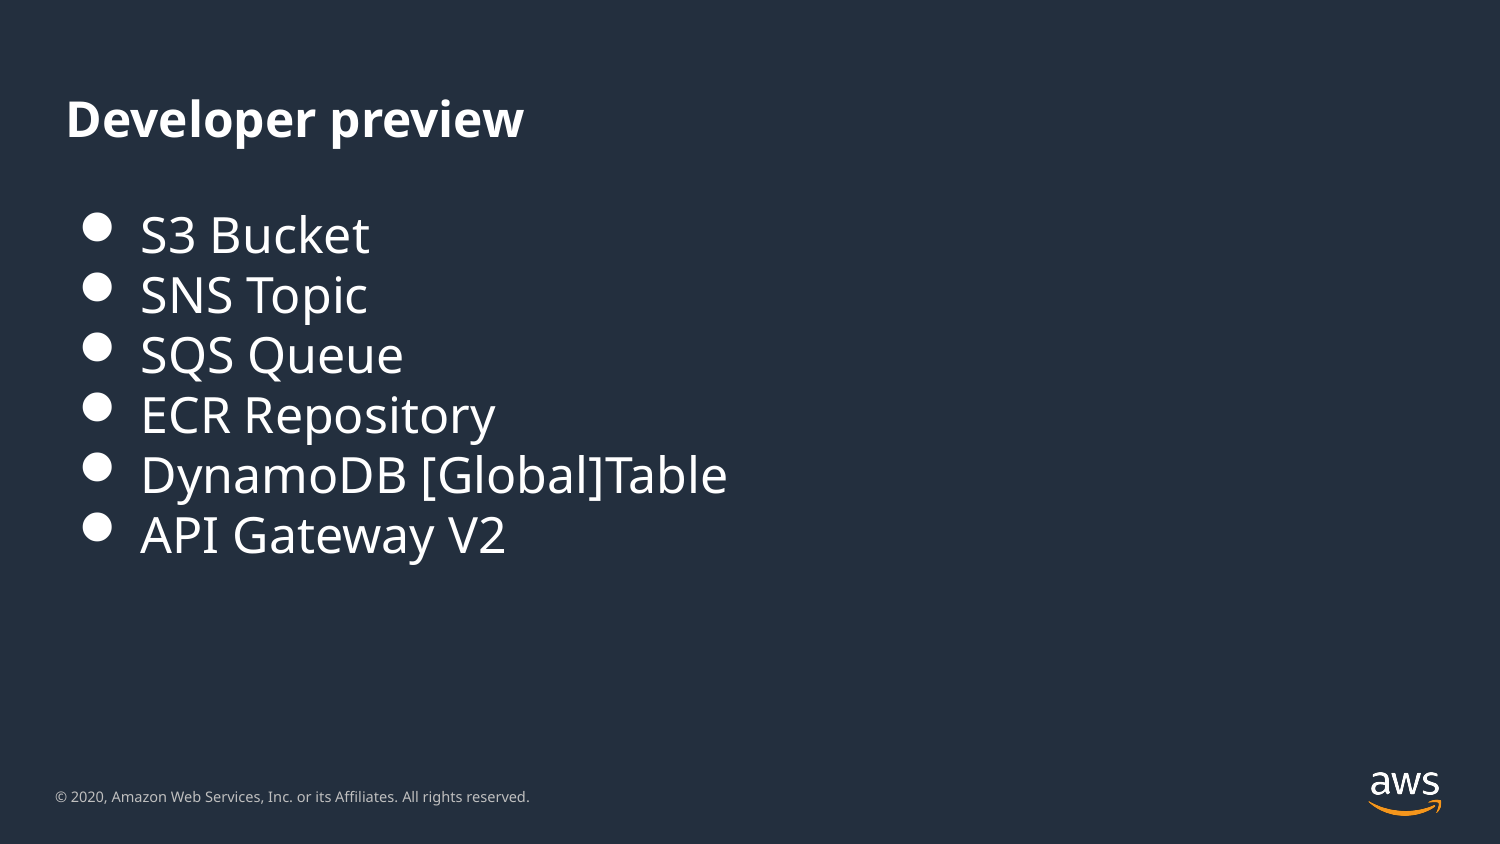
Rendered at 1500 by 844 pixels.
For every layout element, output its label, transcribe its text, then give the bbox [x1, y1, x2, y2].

text_box S3 Bucket SNS Topic SQS Queue ECR Repository DynamoDB [Global]Table API Gateway V2 [51, 189, 1449, 750]
text_box Developer preview [51, 72, 1449, 167]
